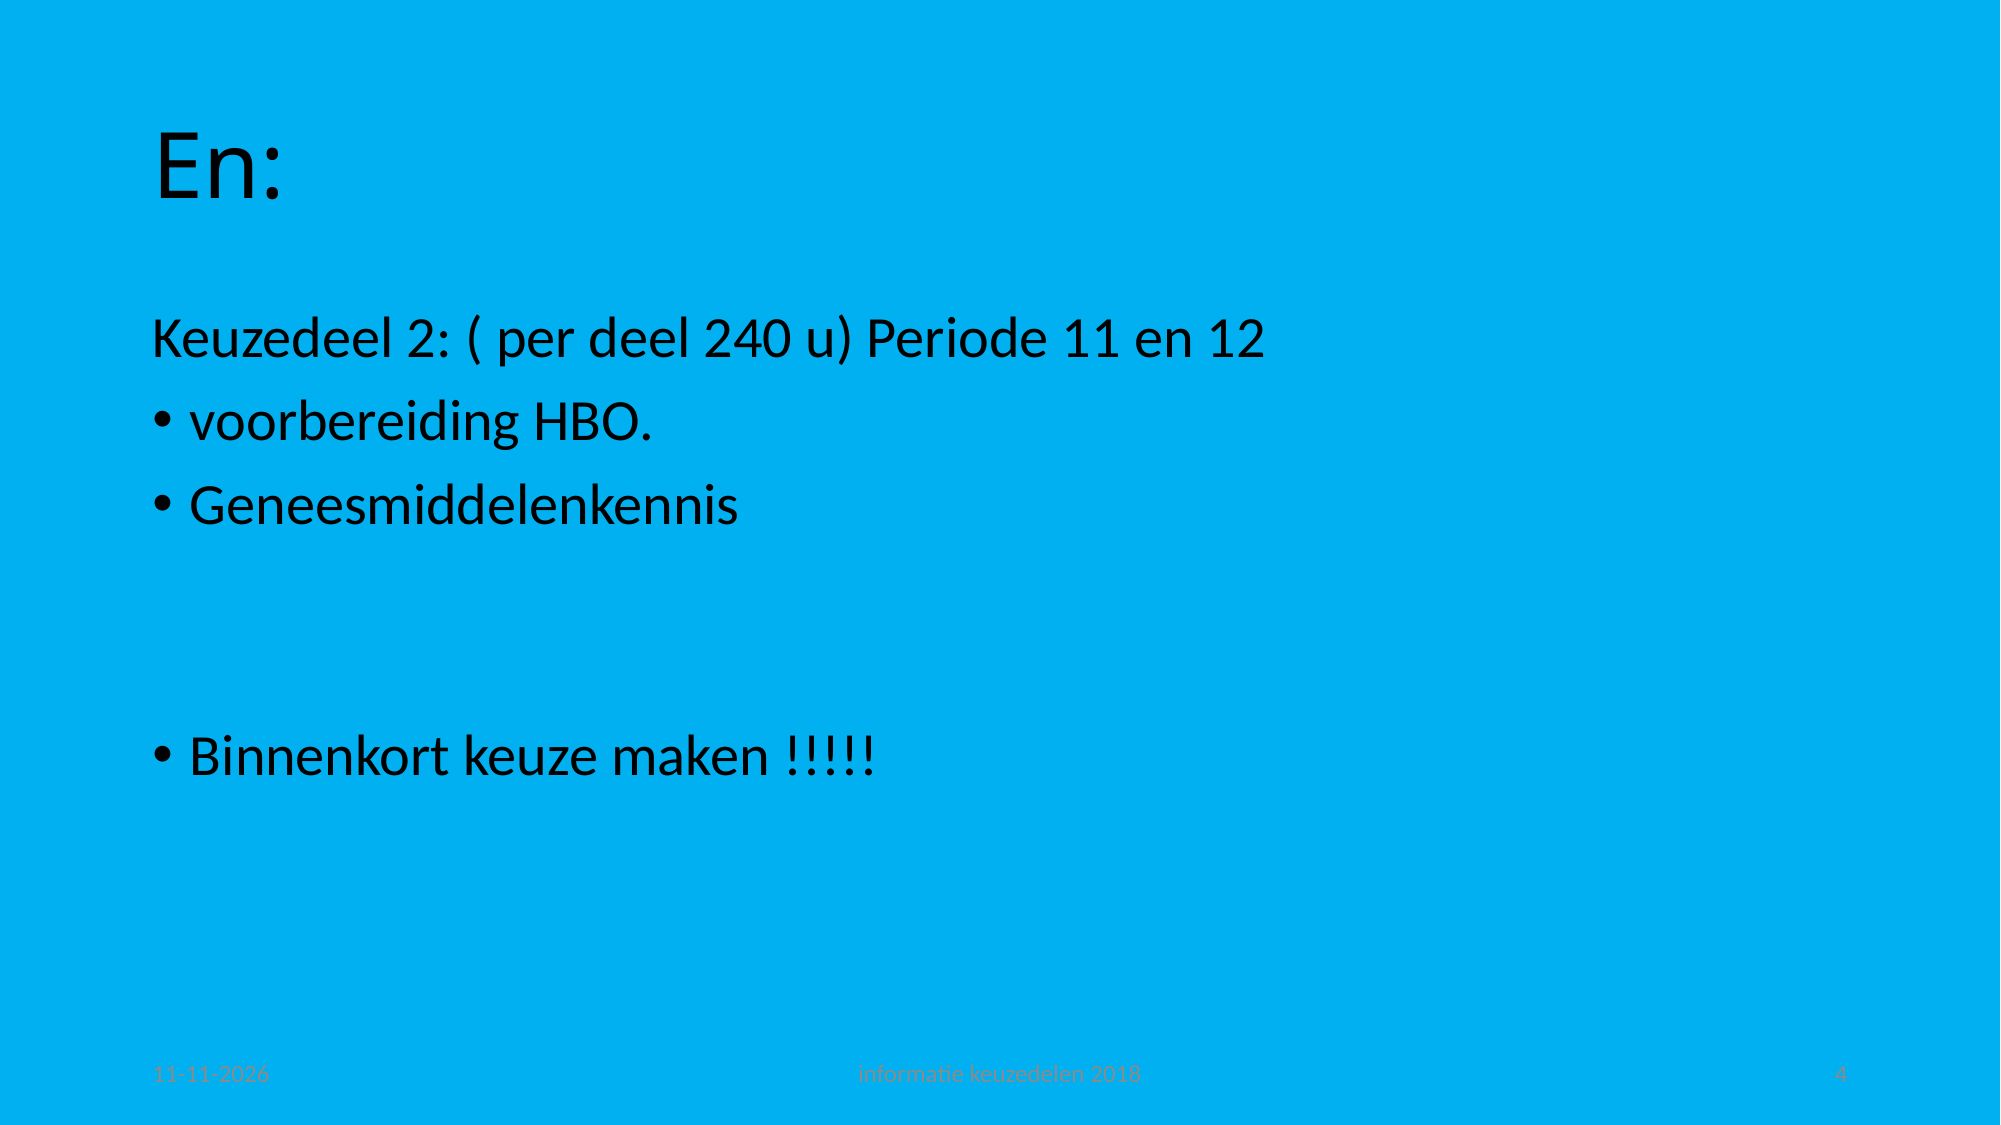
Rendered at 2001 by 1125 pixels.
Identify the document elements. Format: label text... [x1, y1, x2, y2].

list Keuzedeel 2: ( per deel 240 u) Periode 11 en 12 voorbereiding HBO. Geneesmiddelenkennis Binnenkort keuze maken !!!!! [137, 299, 1863, 1014]
slide_number 4 [1412, 1042, 1863, 1103]
footer informatie keuzedelen 2018 [662, 1042, 1338, 1103]
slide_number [137, 1042, 588, 1103]
title En: [137, 59, 1863, 278]
